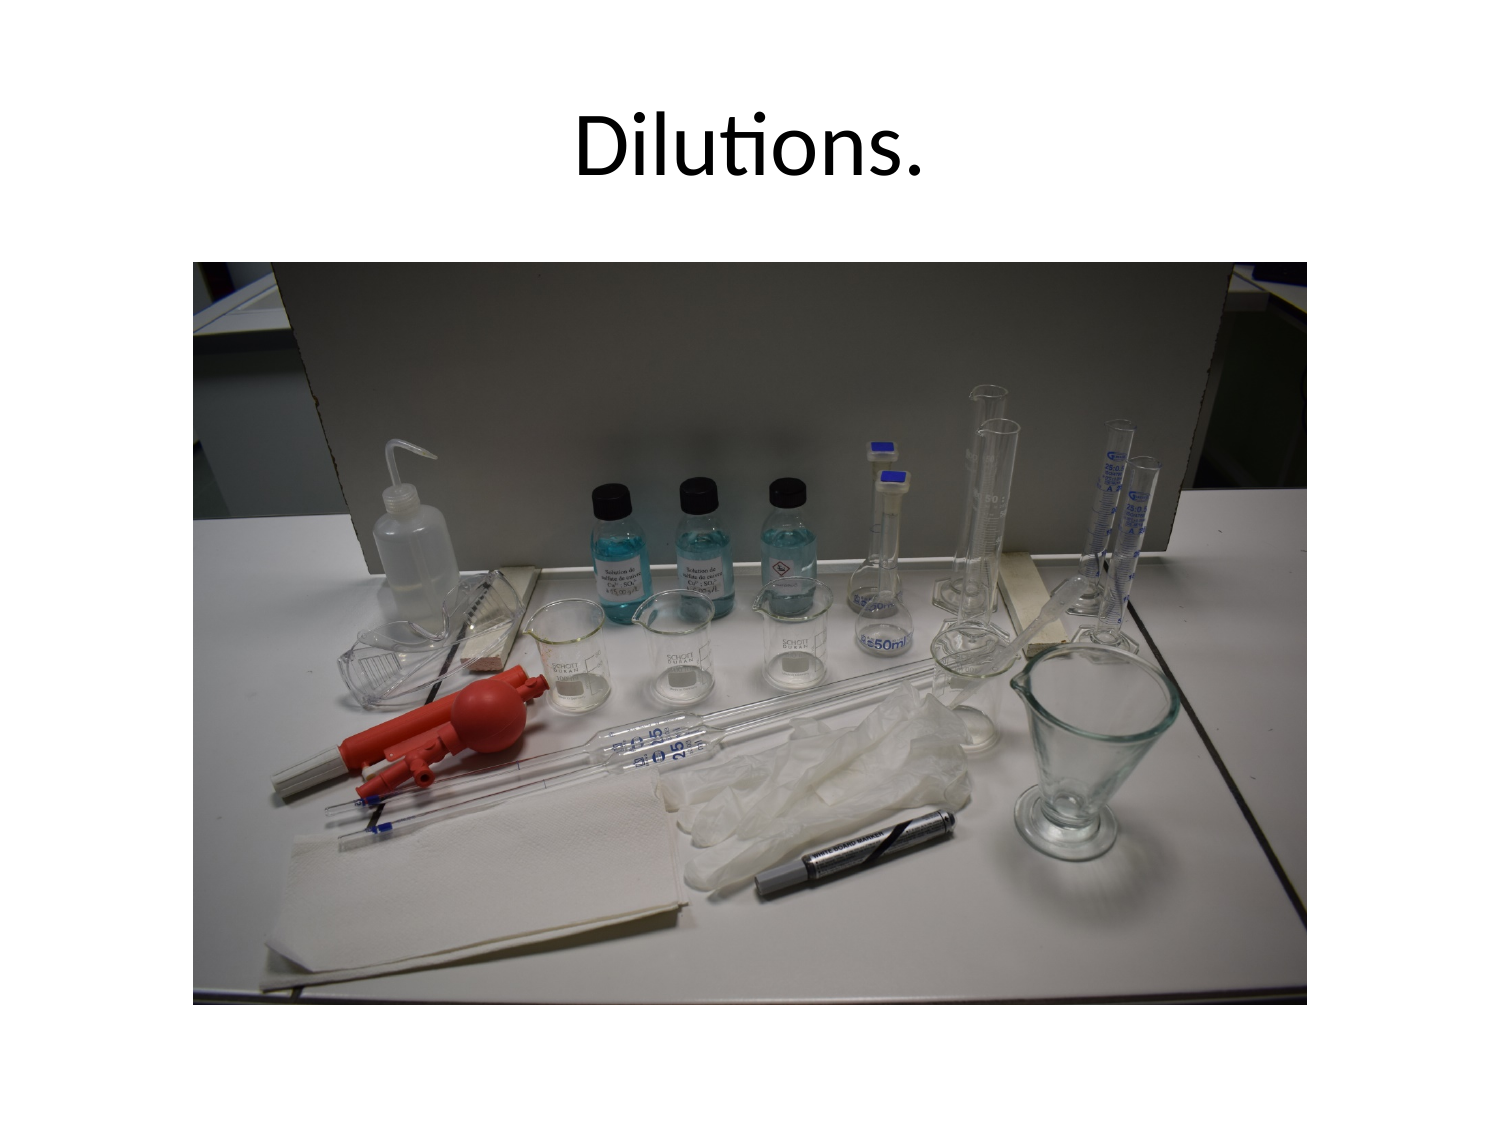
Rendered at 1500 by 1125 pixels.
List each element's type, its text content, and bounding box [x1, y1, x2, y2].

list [192, 262, 1307, 1006]
title Dilutions. [75, 45, 1425, 233]
